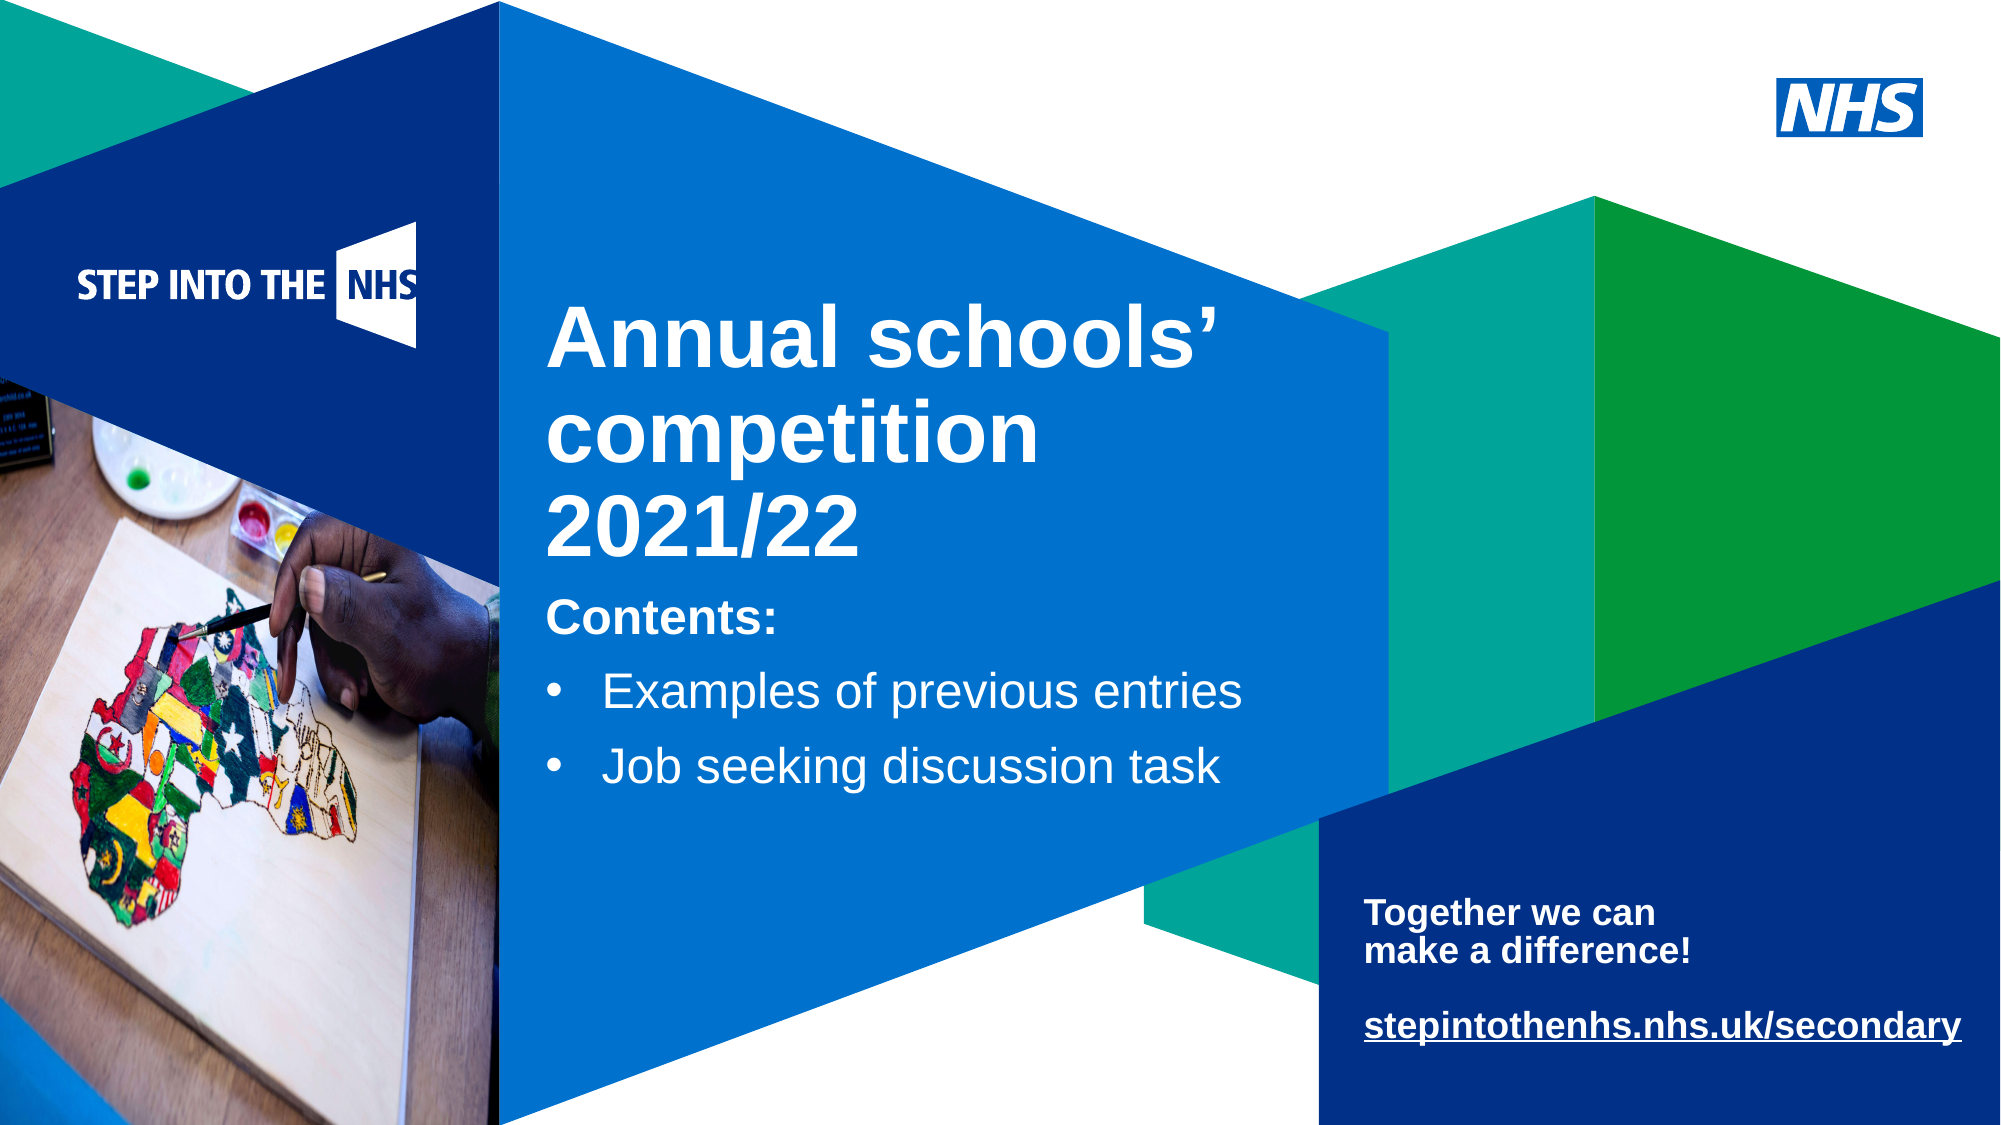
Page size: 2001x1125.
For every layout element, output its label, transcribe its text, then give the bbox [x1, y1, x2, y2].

subtitle Contents: Examples of previous entries Job seeking discussion task [545, 590, 1299, 863]
picture [0, 376, 500, 1125]
title Annual schools’ competition 2021/22 [545, 184, 1299, 576]
